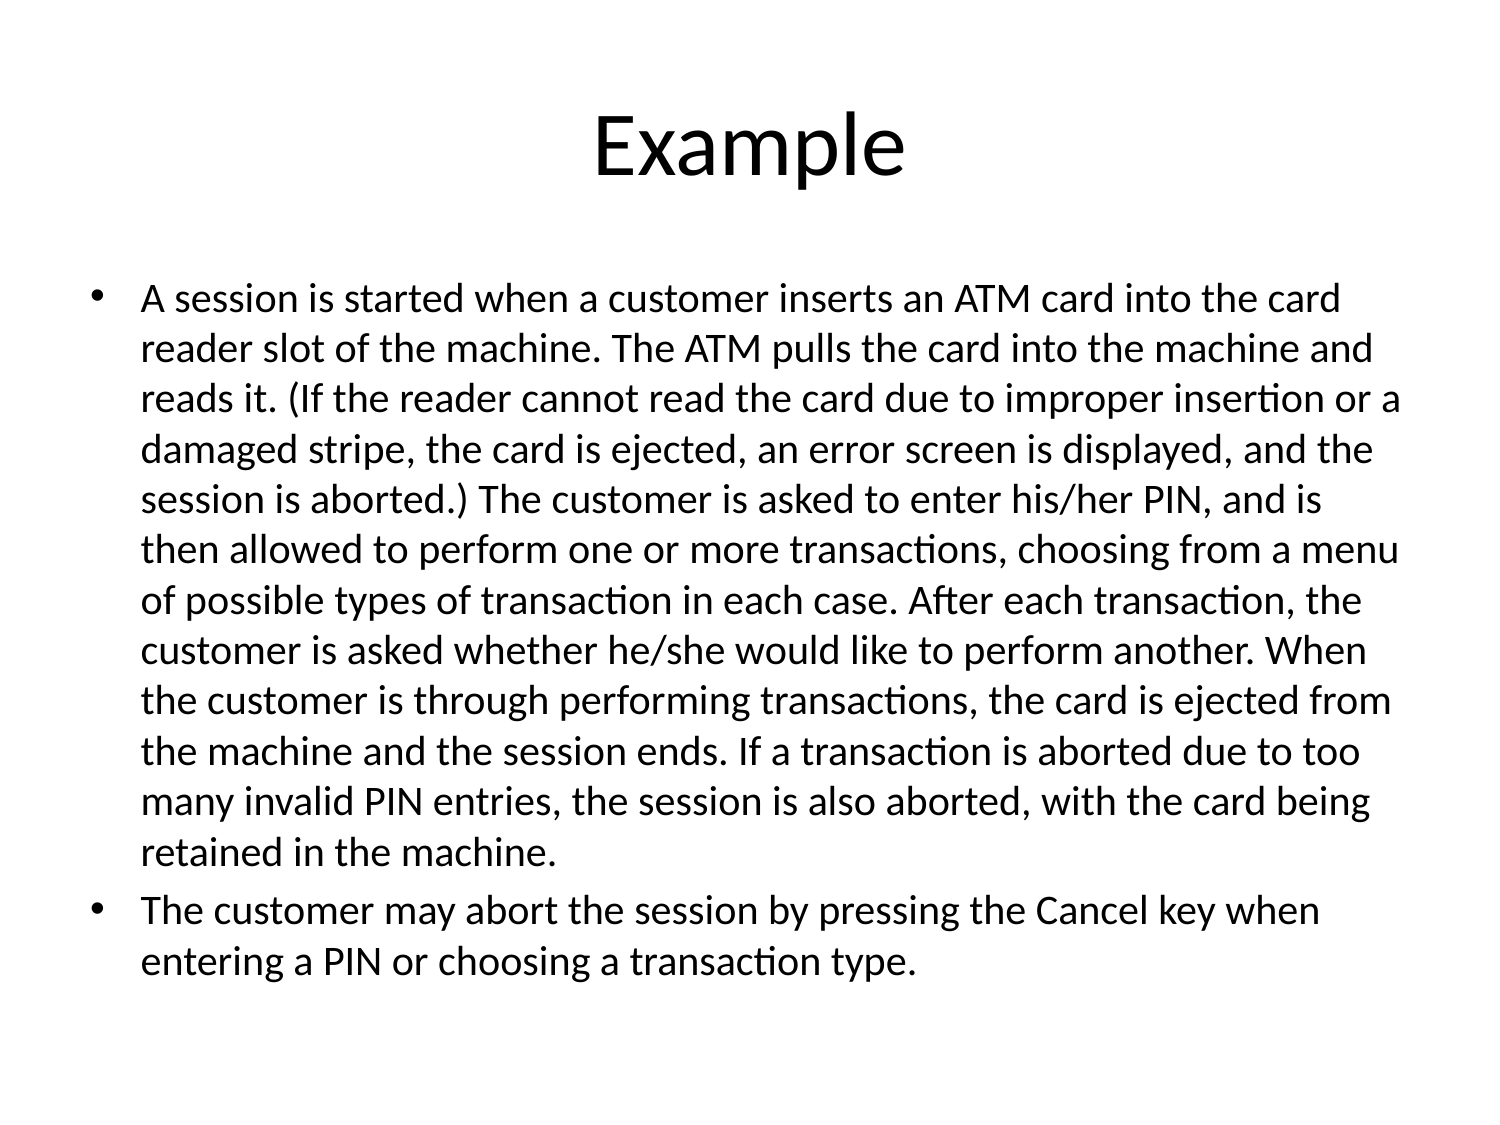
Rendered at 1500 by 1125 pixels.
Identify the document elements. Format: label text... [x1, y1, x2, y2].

list A session is started when a customer inserts an ATM card into the card reader slot of the machine. The ATM pulls the card into the machine and reads it. (If the reader cannot read the card due to improper insertion or a damaged stripe, the card is ejected, an error screen is displayed, and the session is aborted.) The customer is asked to enter his/her PIN, and is then allowed to perform one or more transactions, choosing from a menu of possible types of transaction in each case. After each transaction, the customer is asked whether he/she would like to perform another. When the customer is through performing transactions, the card is ejected from the machine and the session ends. If a transaction is aborted due to too many invalid PIN entries, the session is also aborted, with the card being retained in the machine. The customer may abort the session by pressing the Cancel key when entering a PIN or choosing a transaction type. [75, 262, 1425, 1005]
title Example [75, 45, 1425, 233]
